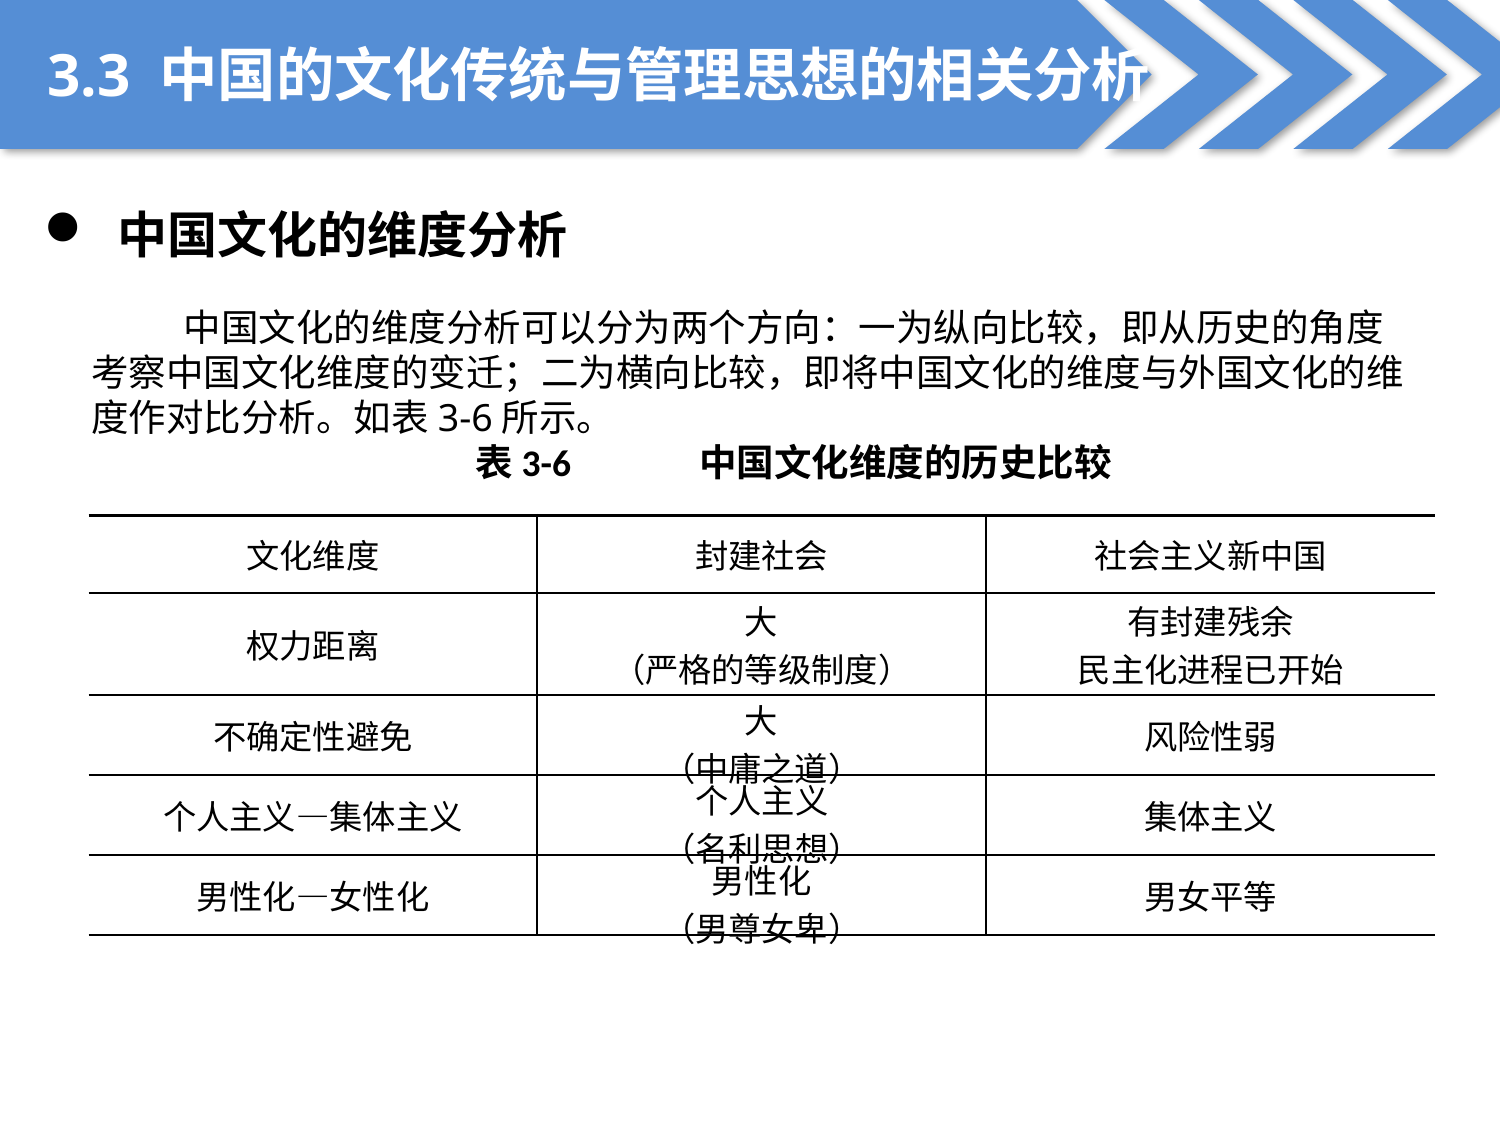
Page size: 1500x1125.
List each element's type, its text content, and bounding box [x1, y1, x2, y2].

table_cell 个人主义 （名利思想） [538, 776, 985, 854]
table_cell 集体主义 [987, 776, 1435, 854]
text_box 中国文化的维度分析 [29, 196, 656, 271]
text_box 中国文化的维度分析可以分为两个方向：一为纵向比较，即从历史的角度考察中国文化维度的变迁；二为横向比较，即将中国文化的维度与外国文化的维度作对比分析。如表3-6所示。 表3-6 中国文化维度的历史比较 [76, 296, 1436, 492]
text_box 3.3 中国的文化传统与管理思想的相关分析 [32, 30, 1165, 116]
table_cell 风险性弱 [987, 696, 1435, 774]
table_cell 有封建残余 民主化进程已开始 [987, 594, 1435, 694]
table_cell 男性化—女性化 [89, 856, 536, 934]
table_header 封建社会 [538, 517, 985, 592]
table_cell 大 （中庸之道） [538, 696, 985, 774]
table_cell 权力距离 [89, 594, 536, 694]
table_cell 男性化 （男尊女卑） [538, 856, 985, 934]
table_cell 个人主义—集体主义 [89, 776, 536, 854]
table_cell 男女平等 [987, 856, 1435, 934]
table_header 社会主义新中国 [987, 517, 1435, 592]
table_header 文化维度 [89, 517, 536, 592]
table_cell 大 （严格的等级制度） [538, 594, 985, 694]
table_cell 不确定性避免 [89, 696, 536, 774]
